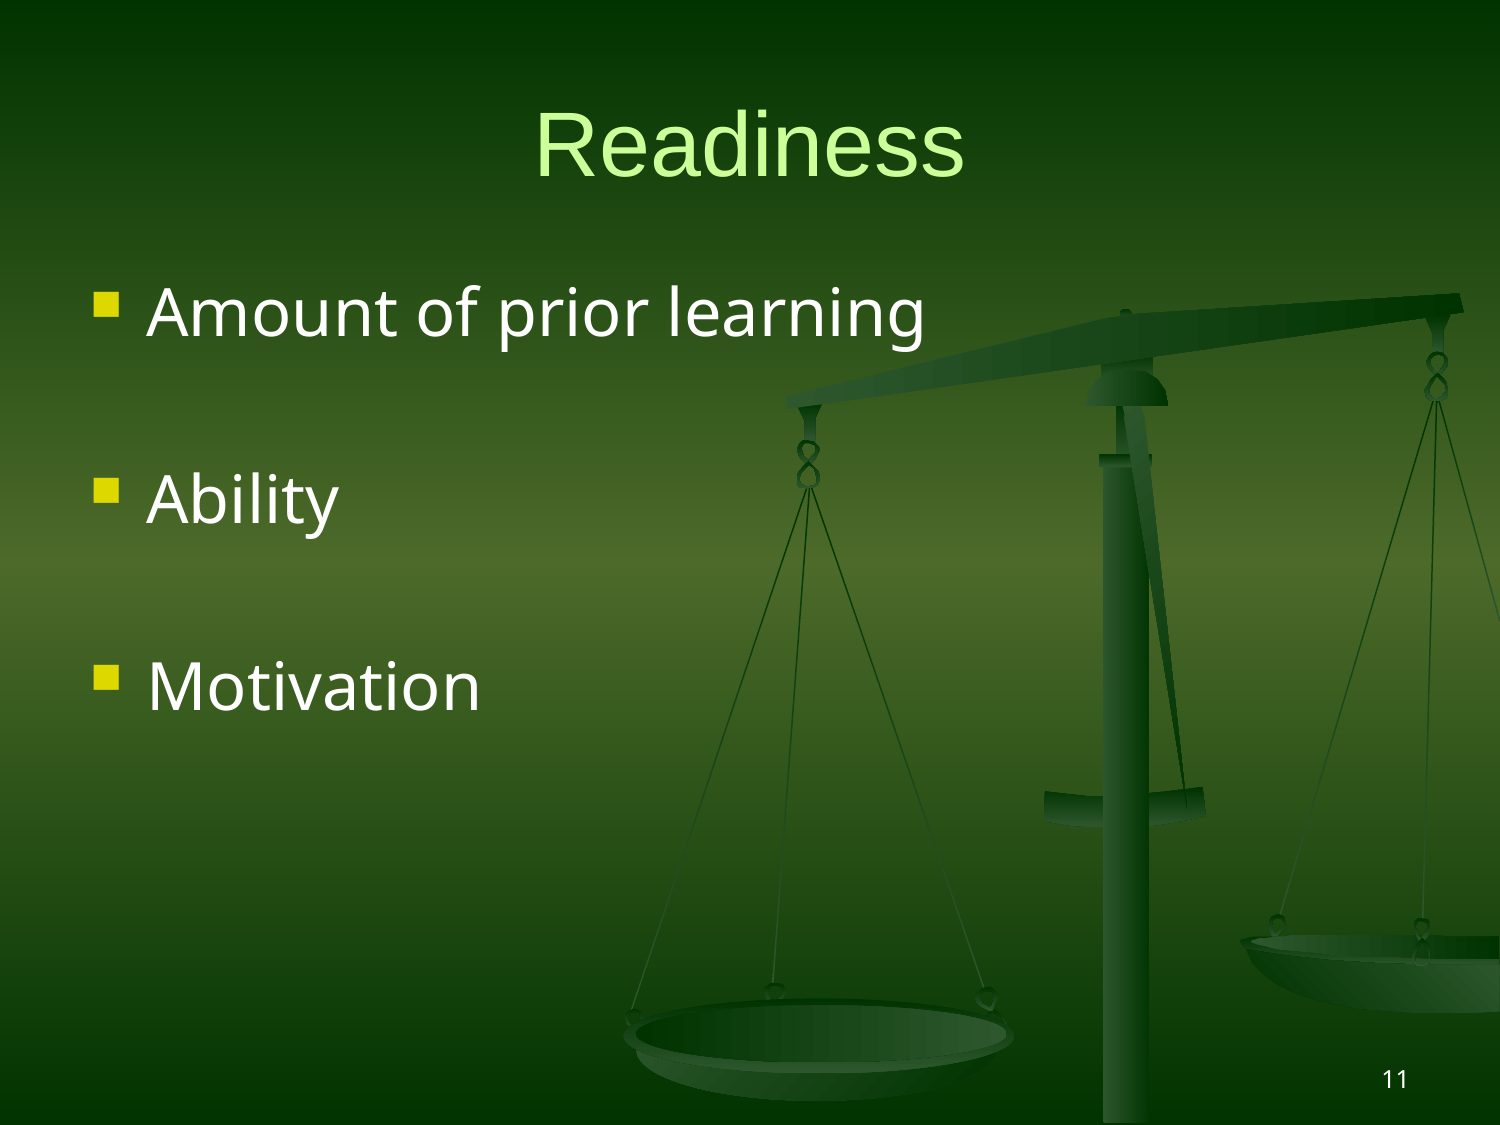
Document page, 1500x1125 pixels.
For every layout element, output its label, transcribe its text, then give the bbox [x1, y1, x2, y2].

list Amount of prior learning Ability Motivation [74, 262, 1426, 1006]
slide_number 11 [1074, 1029, 1426, 1106]
title Readiness [74, 45, 1426, 234]
